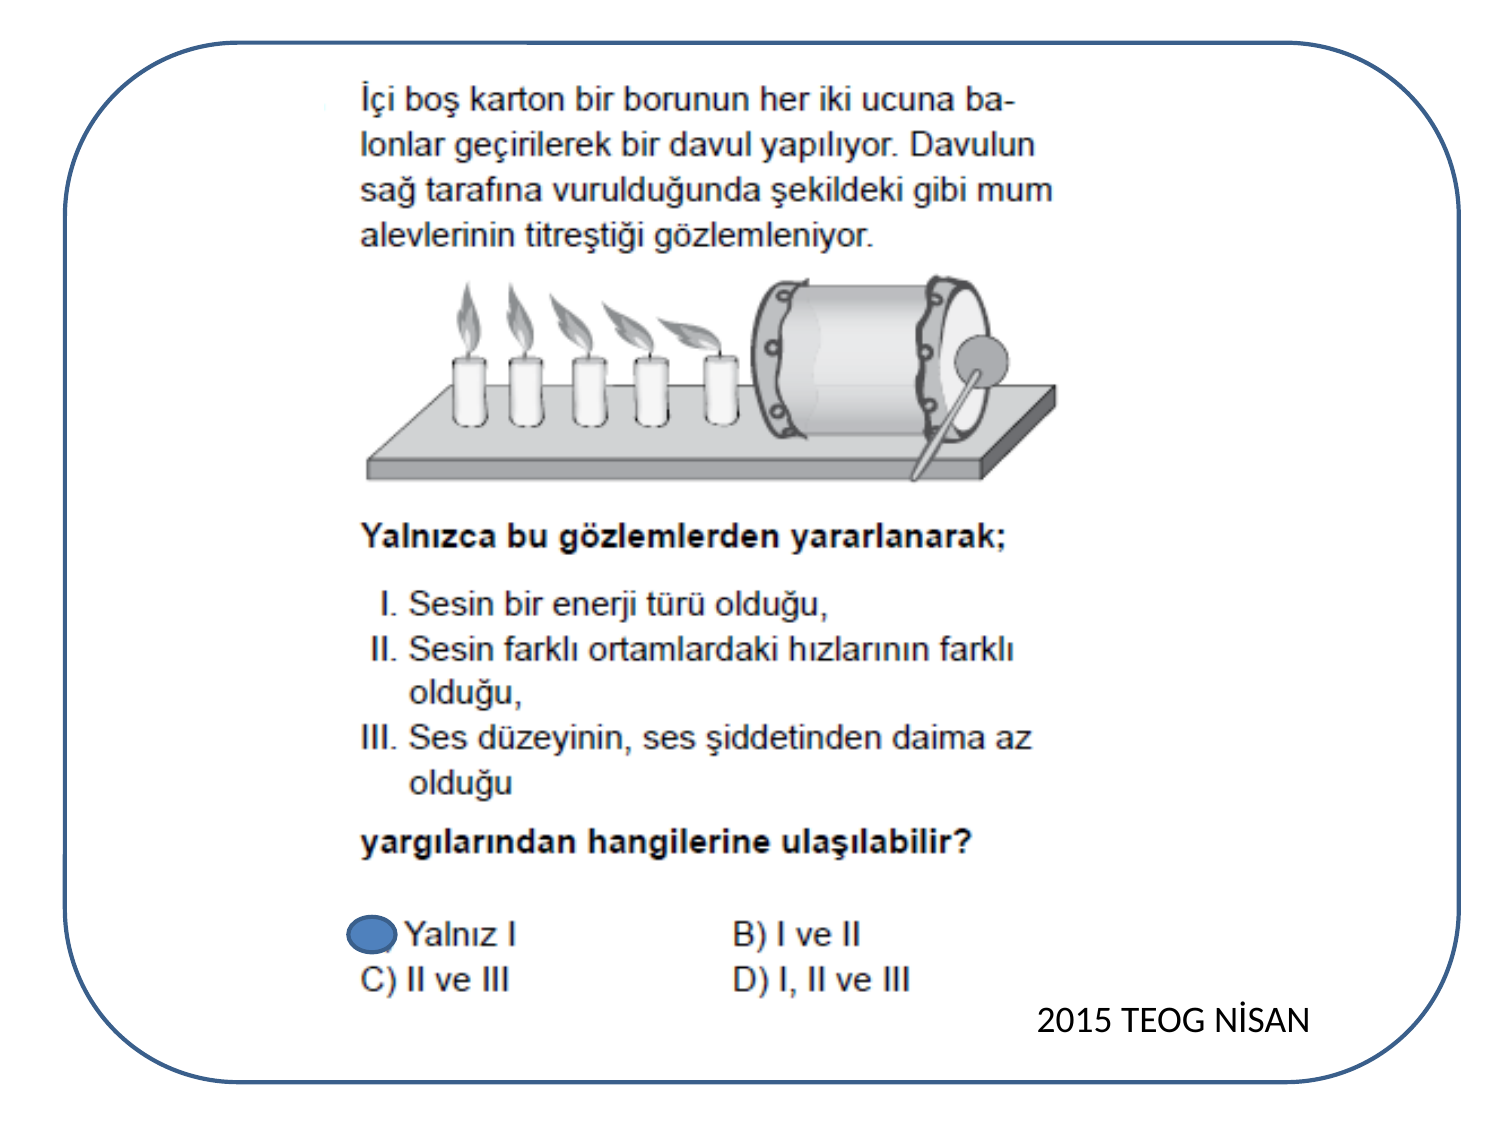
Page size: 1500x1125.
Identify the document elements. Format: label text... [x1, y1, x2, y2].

text_box 2015 TEOG NİSAN [1021, 987, 1332, 1093]
picture [324, 66, 1088, 1019]
text_box [62, 40, 1461, 1085]
